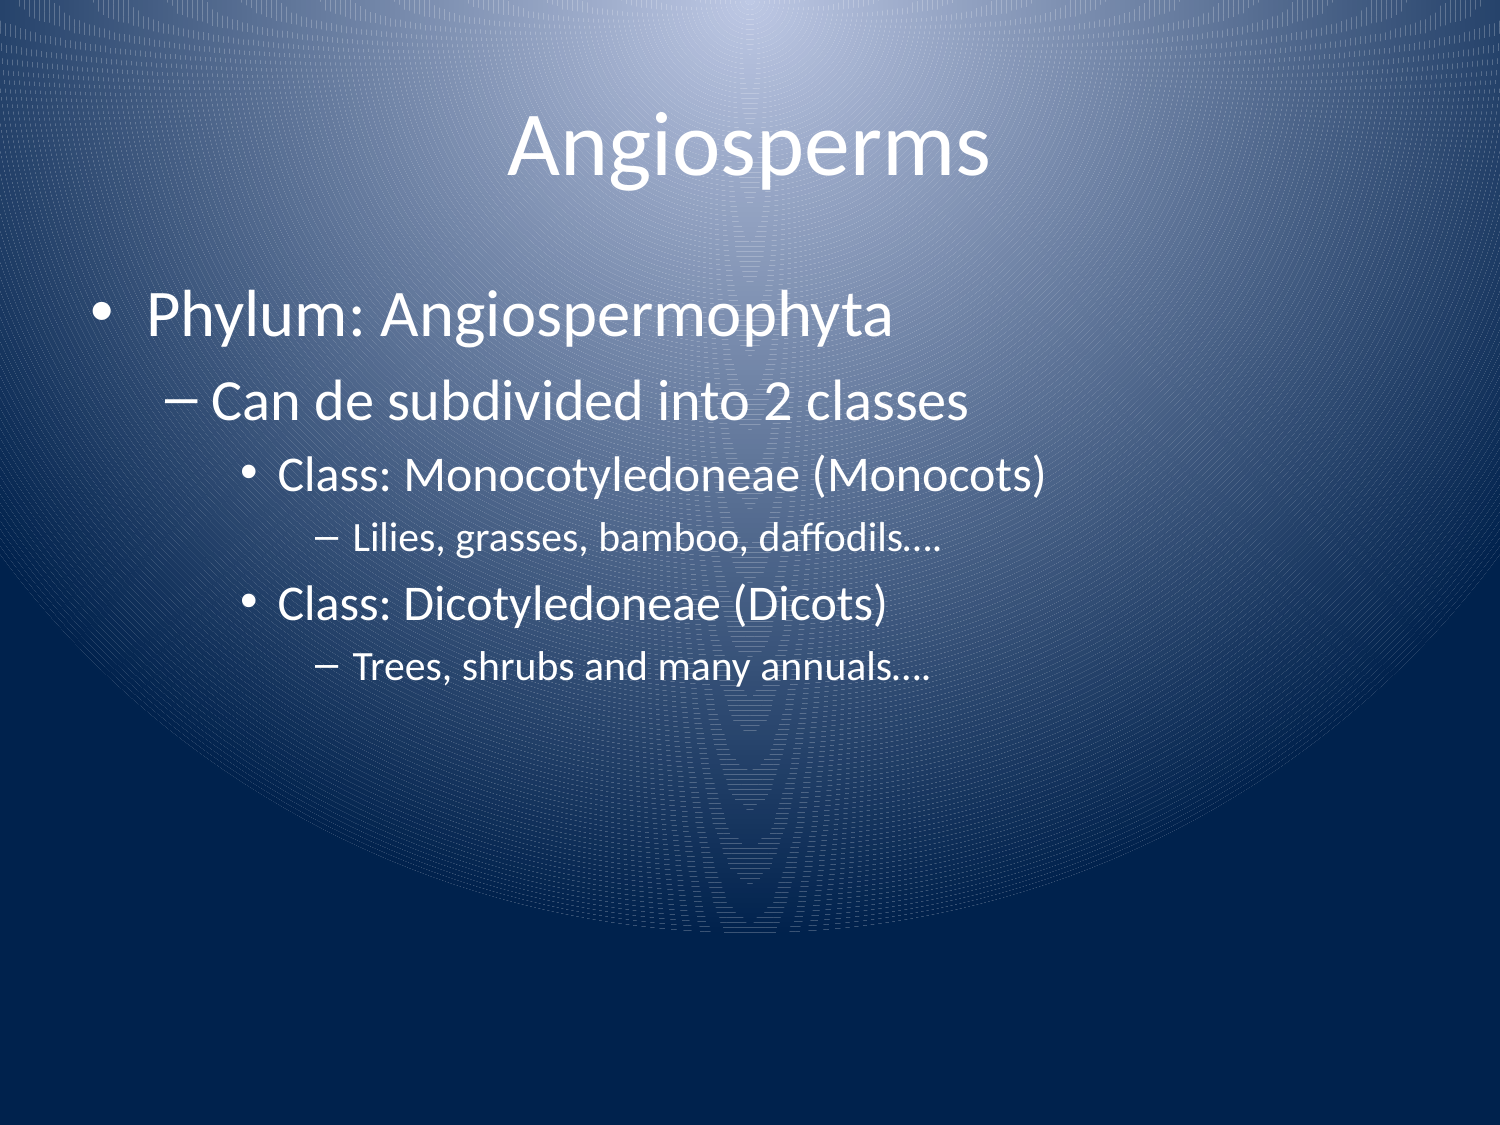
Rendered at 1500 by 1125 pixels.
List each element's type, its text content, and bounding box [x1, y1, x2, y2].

title Angiosperms [75, 45, 1425, 233]
list Phylum: Angiospermophyta Can de subdivided into 2 classes Class: Monocotyledoneae (Monocots) Lilies, grasses, bamboo, daffodils…. Class: Dicotyledoneae (Dicots) Trees, shrubs and many annuals…. [75, 262, 1425, 1005]
